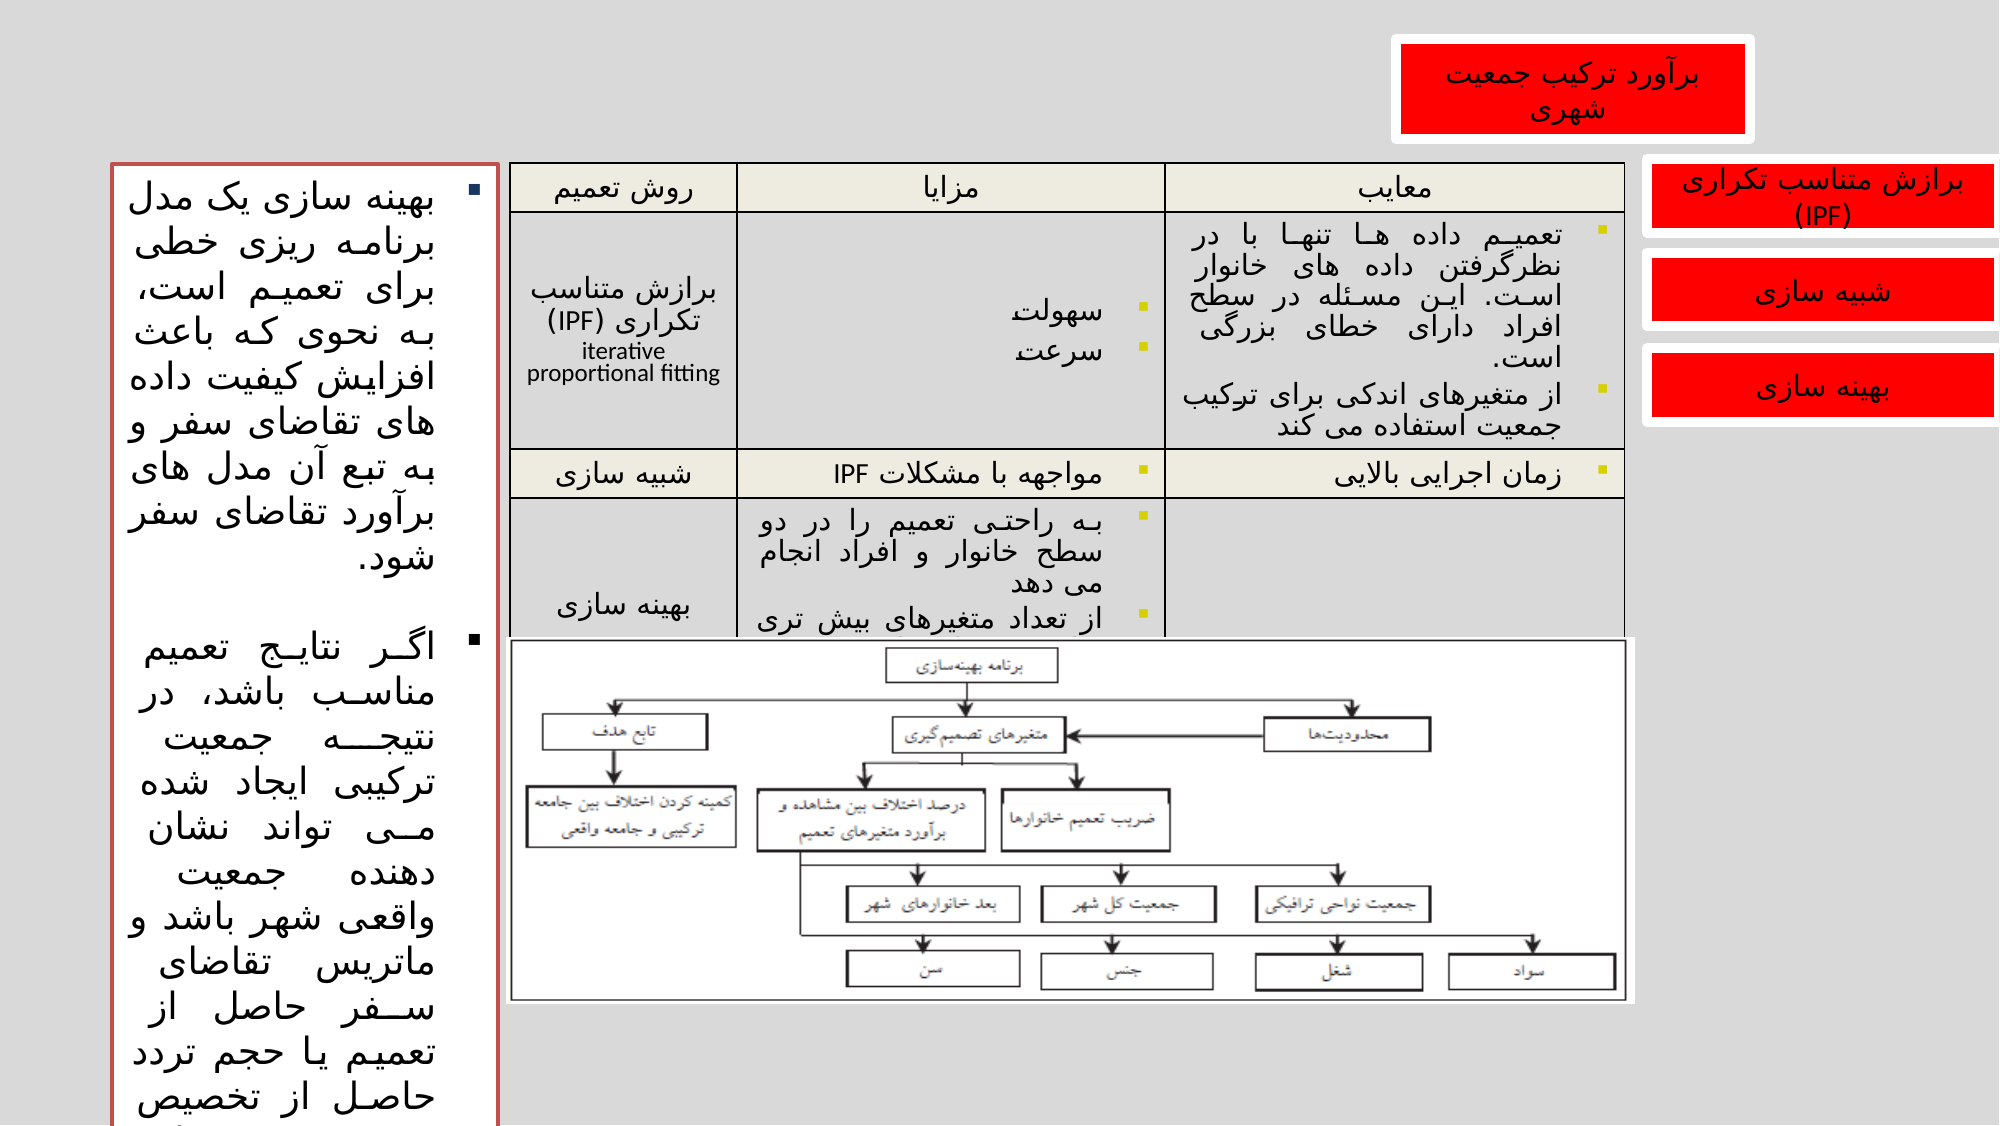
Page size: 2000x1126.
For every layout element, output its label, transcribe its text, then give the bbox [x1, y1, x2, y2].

table_header مزایا [738, 164, 1164, 211]
picture [506, 637, 1636, 1005]
table_header روش تعمیم [511, 164, 736, 211]
table_cell شبیه سازی [511, 450, 736, 497]
text_box بهینه سازی یک مدل برنامه ریزی خطی برای تعمیم است، به نحوی که باعث افزایش کیفیت داده های تقاضای سفر و به تبع آن مدل های برآورد تقاضای سفر شود. اگر نتایج تعمیم مناسب باشد، در نتیجه جمعیت ترکیبی ایجاد شده می تواند نشان دهنده جمعیت واقعی شهر باشد و ماتریس تقاضای سفر حاصل از تعمیم یا حجم تردد حاصل از تخصیص سفر معتبر خواهد بود. [110, 162, 500, 1126]
table_cell [1166, 499, 1624, 636]
table_cell به راحتی تعمیم را در دو سطح خانوار و افراد انجام می دهد از تعداد متغیرهای بیش تری برای تعمیم استفاده می کند زمان اجرای کوتاه تری دارد [738, 499, 1164, 636]
table_cell برازش متناسب تکراری (IPF) iterative proportional fitting [511, 213, 736, 448]
table_header معایب [1166, 164, 1624, 211]
table_cell مواجهه با مشکلات IPF [738, 450, 1164, 497]
text_box برآورد ترکیب جمعیت شهری [1394, 37, 1752, 141]
text_box شبیه سازی [1645, 250, 2000, 328]
table_cell سهولت سرعت [738, 213, 1164, 448]
table_cell زمان اجرایی بالایی [1166, 450, 1624, 497]
text_box برازش متناسب تکراری (IPF) [1645, 157, 2000, 235]
table_cell بهینه سازی [511, 499, 736, 636]
text_box بهینه سازی [1645, 346, 2000, 424]
table_cell تعمیم داده ها تنها با در نظرگرفتن داده های خانوار است. این مسئله در سطح افراد دارای خطای بزرگی است. از متغیرهای اندکی برای ترکیب جمعیت استفاده می کند [1166, 213, 1624, 448]
